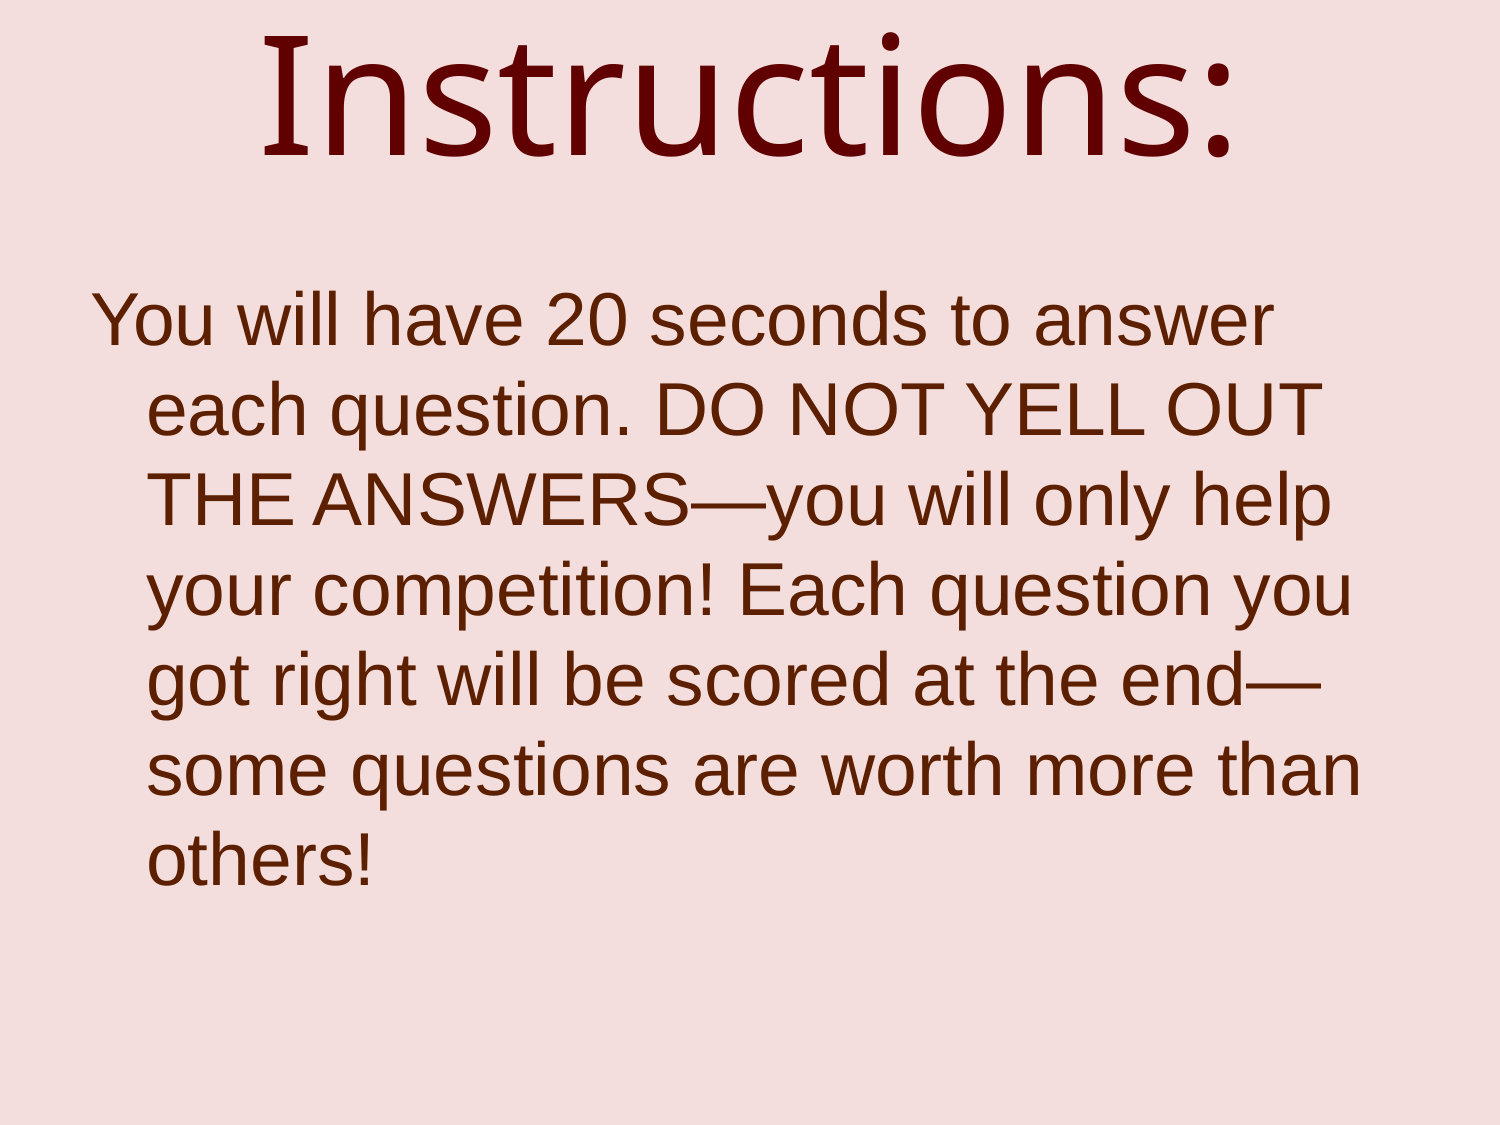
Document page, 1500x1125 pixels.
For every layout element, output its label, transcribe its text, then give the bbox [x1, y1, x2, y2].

title Instructions: [74, 44, 1426, 233]
list You will have 20 seconds to answer each question. DO NOT YELL OUT THE ANSWERS—you will only help your competition! Each question you got right will be scored at the end—some questions are worth more than others! [74, 262, 1426, 1006]
